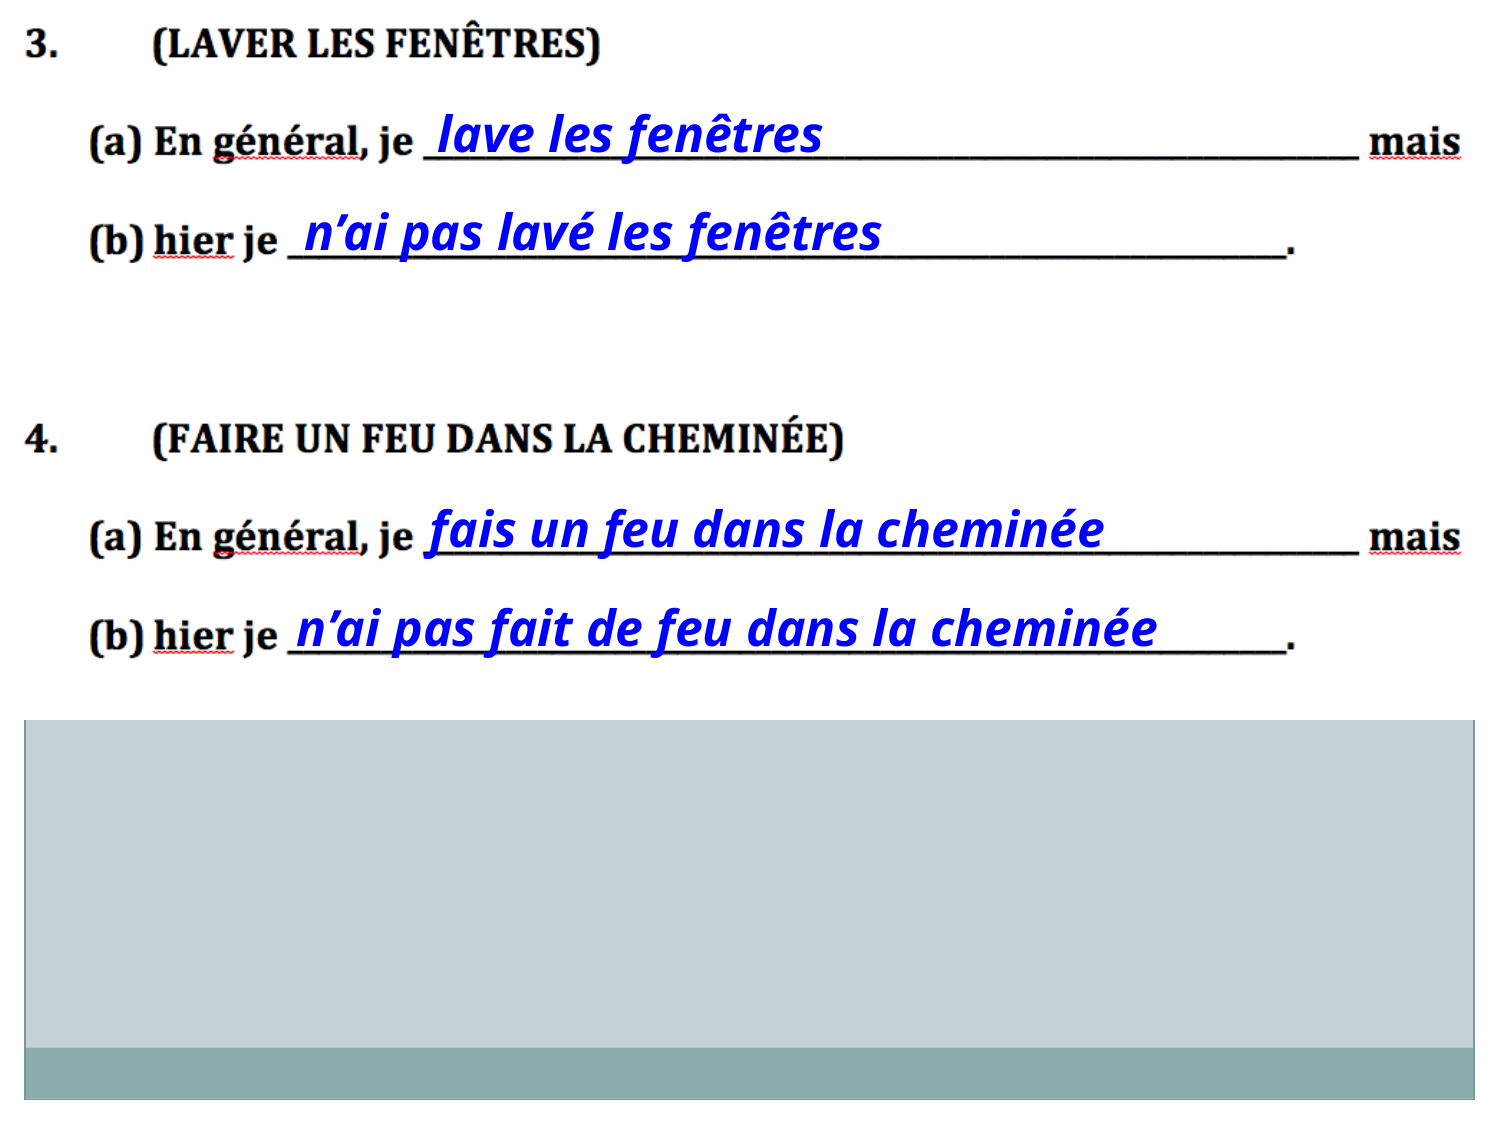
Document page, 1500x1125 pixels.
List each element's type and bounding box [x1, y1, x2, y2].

picture [0, 0, 1500, 720]
